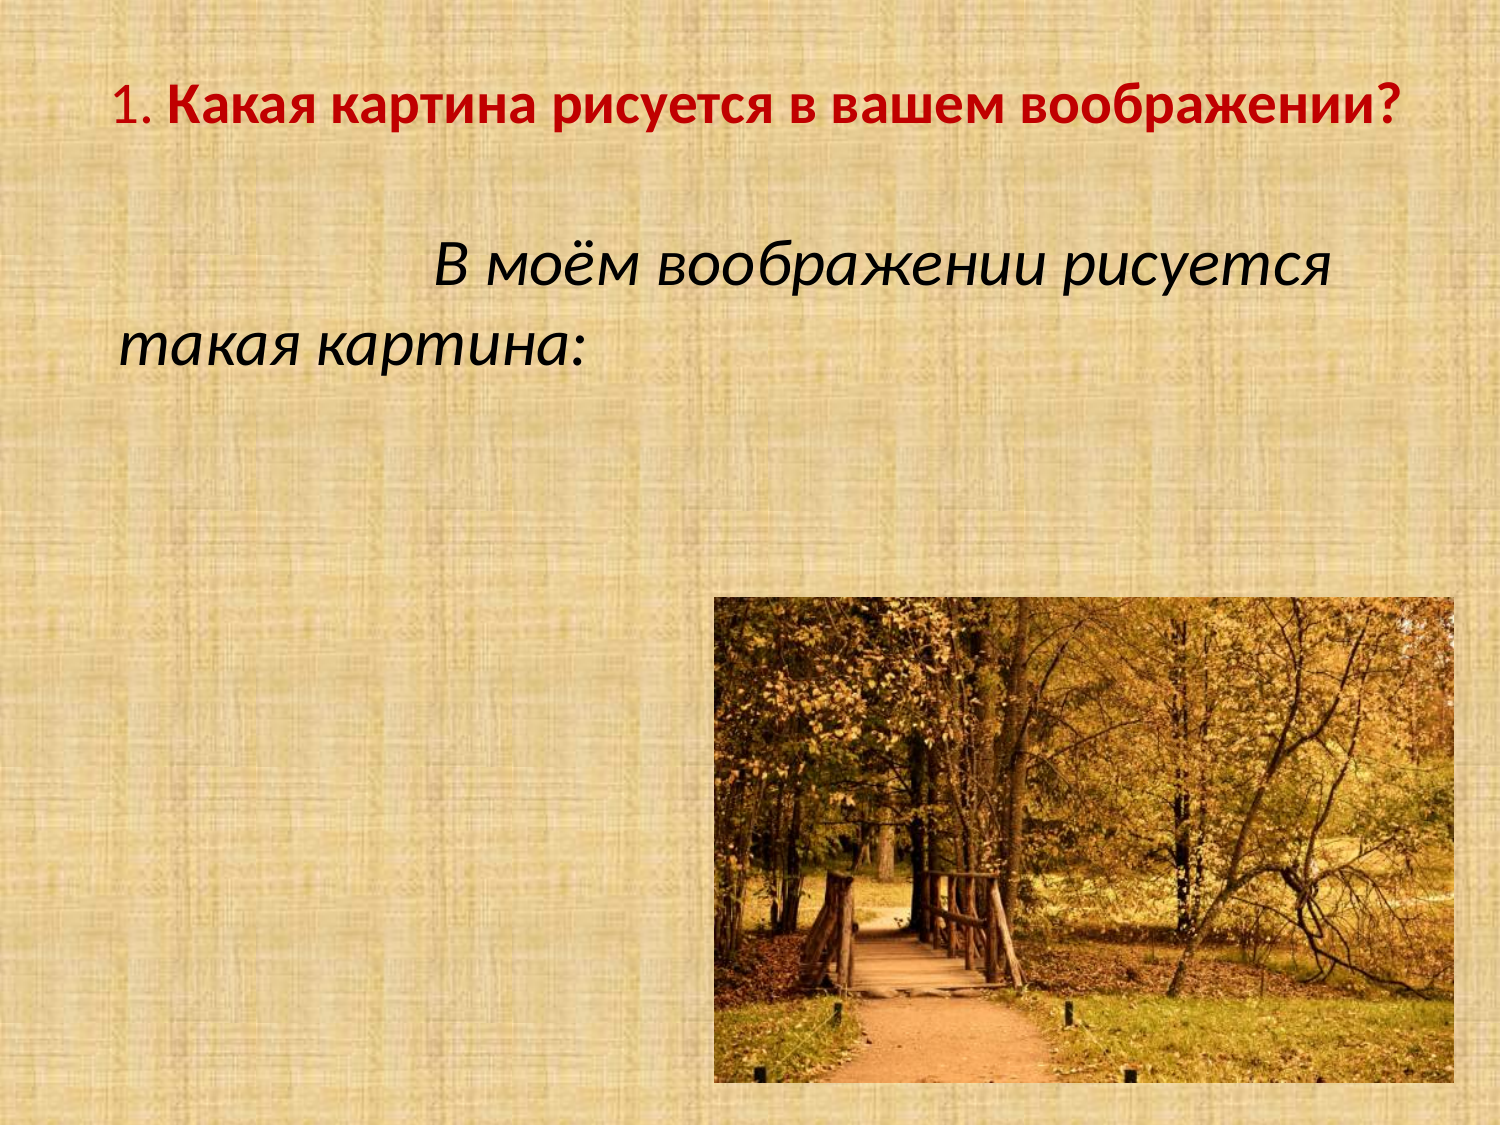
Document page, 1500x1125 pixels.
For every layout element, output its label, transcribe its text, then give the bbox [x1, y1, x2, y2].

title 1. Какая картина рисуется в вашем воображении? [75, 45, 1425, 233]
list В моём воображении рисуется такая картина: [46, 210, 1397, 954]
picture [0, 0, 1500, 1125]
